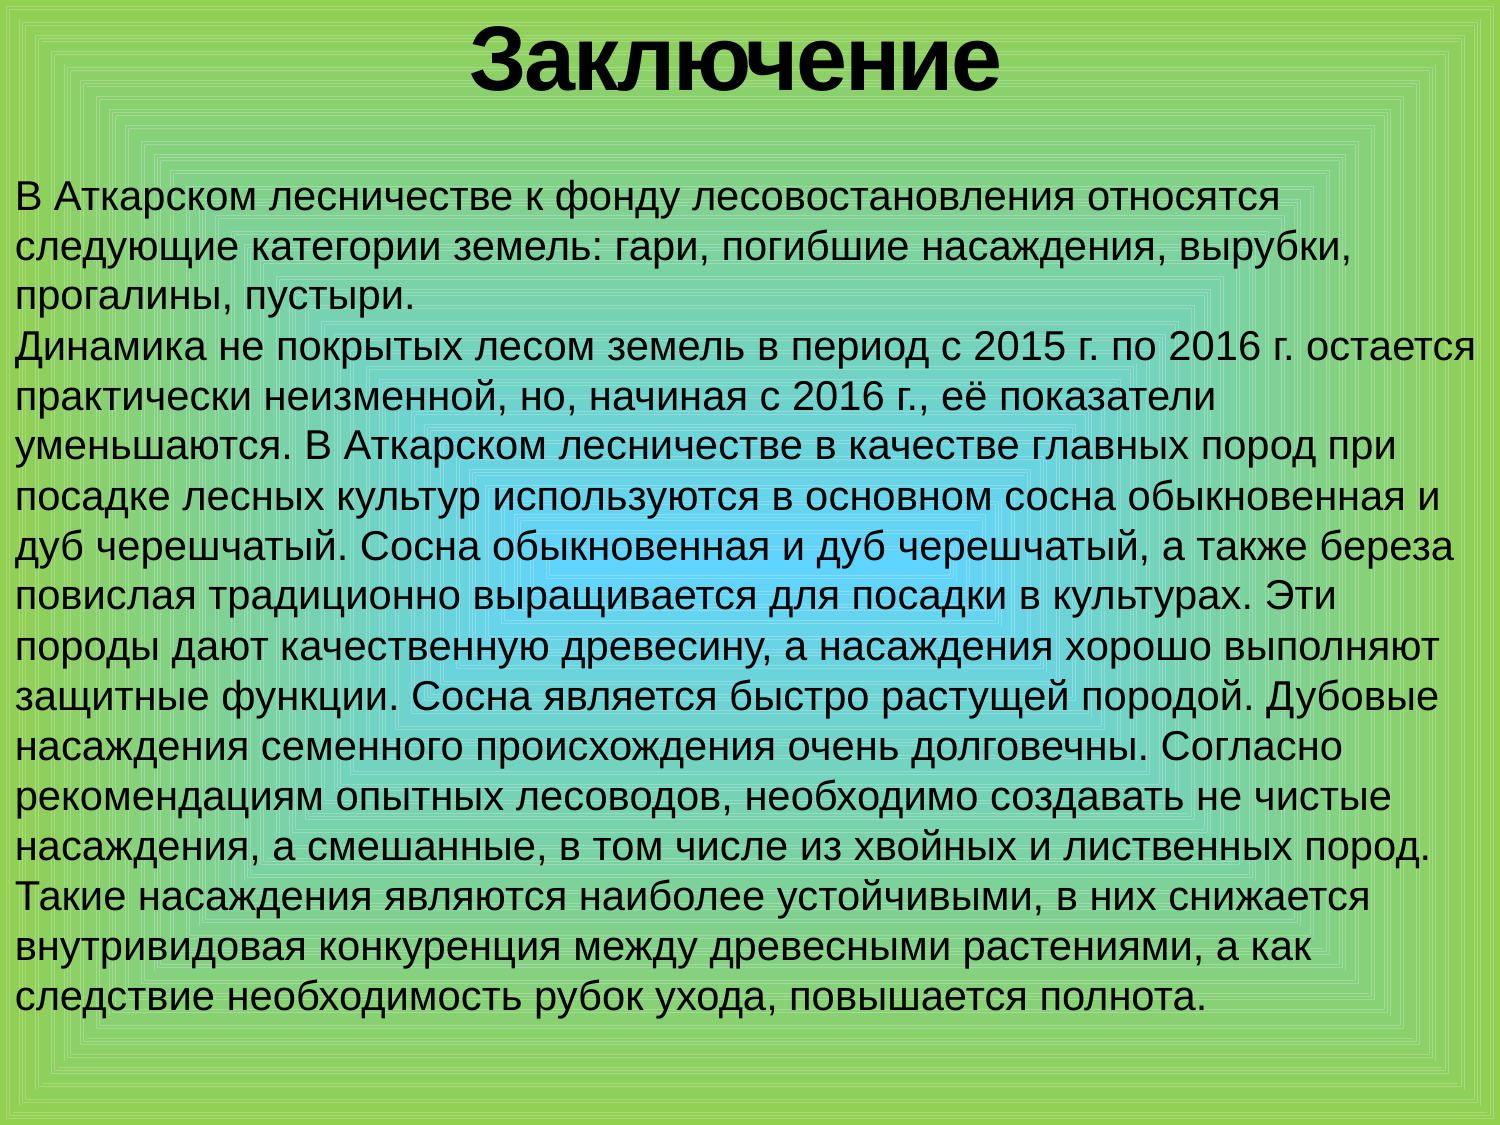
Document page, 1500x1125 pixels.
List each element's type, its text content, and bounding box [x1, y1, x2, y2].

text_box В Аткарском лесничестве к фонду лесовостановления относятся следующие категории земель: гари, погибшие насаждения, вырубки, прогалины, пустыри. Динамика не покрытых лесом земель в период с 2015 г. по 2016 г. остается практически неизменной, но, начиная с 2016 г., её показатели уменьшаются. В Аткарском лесничестве в качестве главных пород при посадке лесных культур используются в основном сосна обыкновенная и дуб черешчатый. Сосна обыкновенная и дуб черешчатый, а также береза повислая традиционно выращивается для посадки в культурах. Эти породы дают качественную древесину, а насаждения хорошо выполняют защитные функции. Сосна является быстро растущей породой. Дубовые насаждения семенного происхождения очень долговечны. Согласно рекомендациям опытных лесоводов, необходимо создавать не чистые насаждения, а смешанные, в том числе из хвойных и лиственных пород. Такие насаждения являются наиболее устойчивыми, в них снижается внутривидовая конкуренция между древесными растениями, а как следствие необходимость рубок ухода, повышается полнота. [0, 160, 1500, 1026]
title Заключение [454, 0, 1500, 160]
